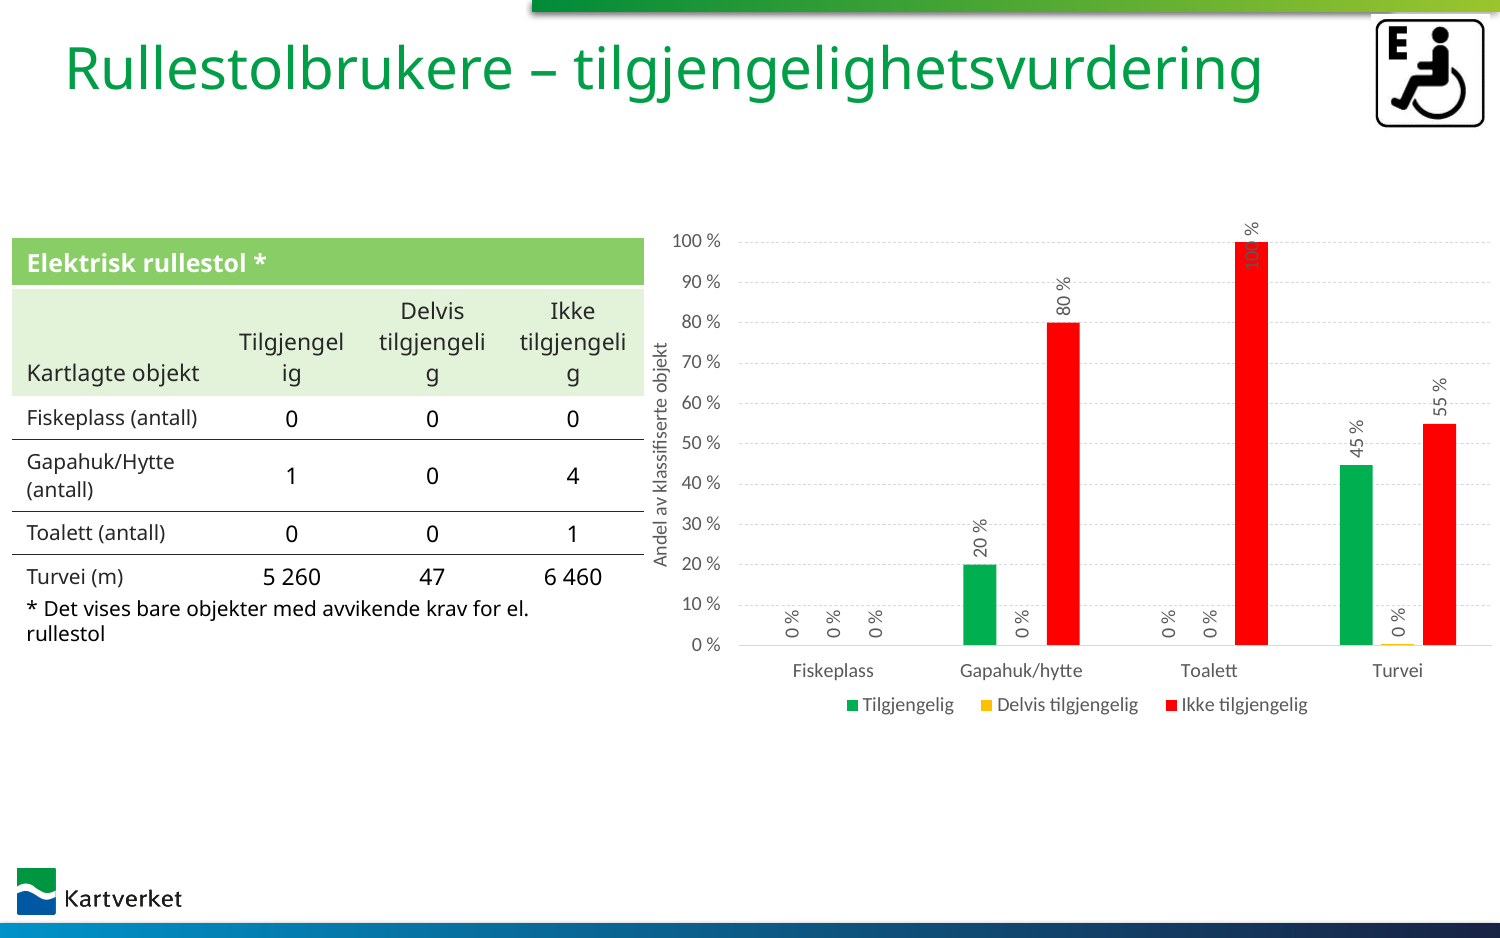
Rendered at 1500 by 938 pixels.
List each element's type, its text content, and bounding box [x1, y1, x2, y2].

table_cell 0 [503, 396, 638, 439]
table_cell 47 [362, 555, 503, 588]
table_cell Toalett (antall) [12, 512, 222, 554]
text_box Rullestolbrukere – tilgjengelighetsvurdering [49, 12, 1372, 109]
table_cell 5 260 [222, 555, 362, 588]
table_cell Ikke tilgjengelig [503, 289, 638, 396]
table_cell Tilgjengelig [222, 289, 362, 396]
table_cell 0 [222, 512, 362, 554]
table_cell Kartlagte objekt [12, 289, 222, 396]
table_cell Turvei (m) [12, 555, 222, 588]
table_cell 0 [222, 396, 362, 439]
table_cell 0 [362, 512, 503, 554]
text_box * Det vises bare objekter med avvikende krav for el. rullestol [11, 588, 597, 653]
table_cell Fiskeplass (antall) [12, 396, 222, 439]
table_cell 1 [503, 512, 638, 554]
table_cell 6 460 [503, 555, 638, 598]
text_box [1371, 13, 1491, 133]
table_cell Gapahuk/Hytte (antall) [12, 440, 222, 511]
picture [643, 218, 1500, 728]
table_cell Delvis tilgjengelig [362, 289, 503, 396]
table_header Elektrisk rullestol * [12, 238, 638, 285]
table_cell 0 [362, 396, 503, 439]
table_cell 0 [362, 440, 503, 511]
table_cell 4 [503, 440, 638, 511]
table_cell 1 [222, 440, 362, 511]
